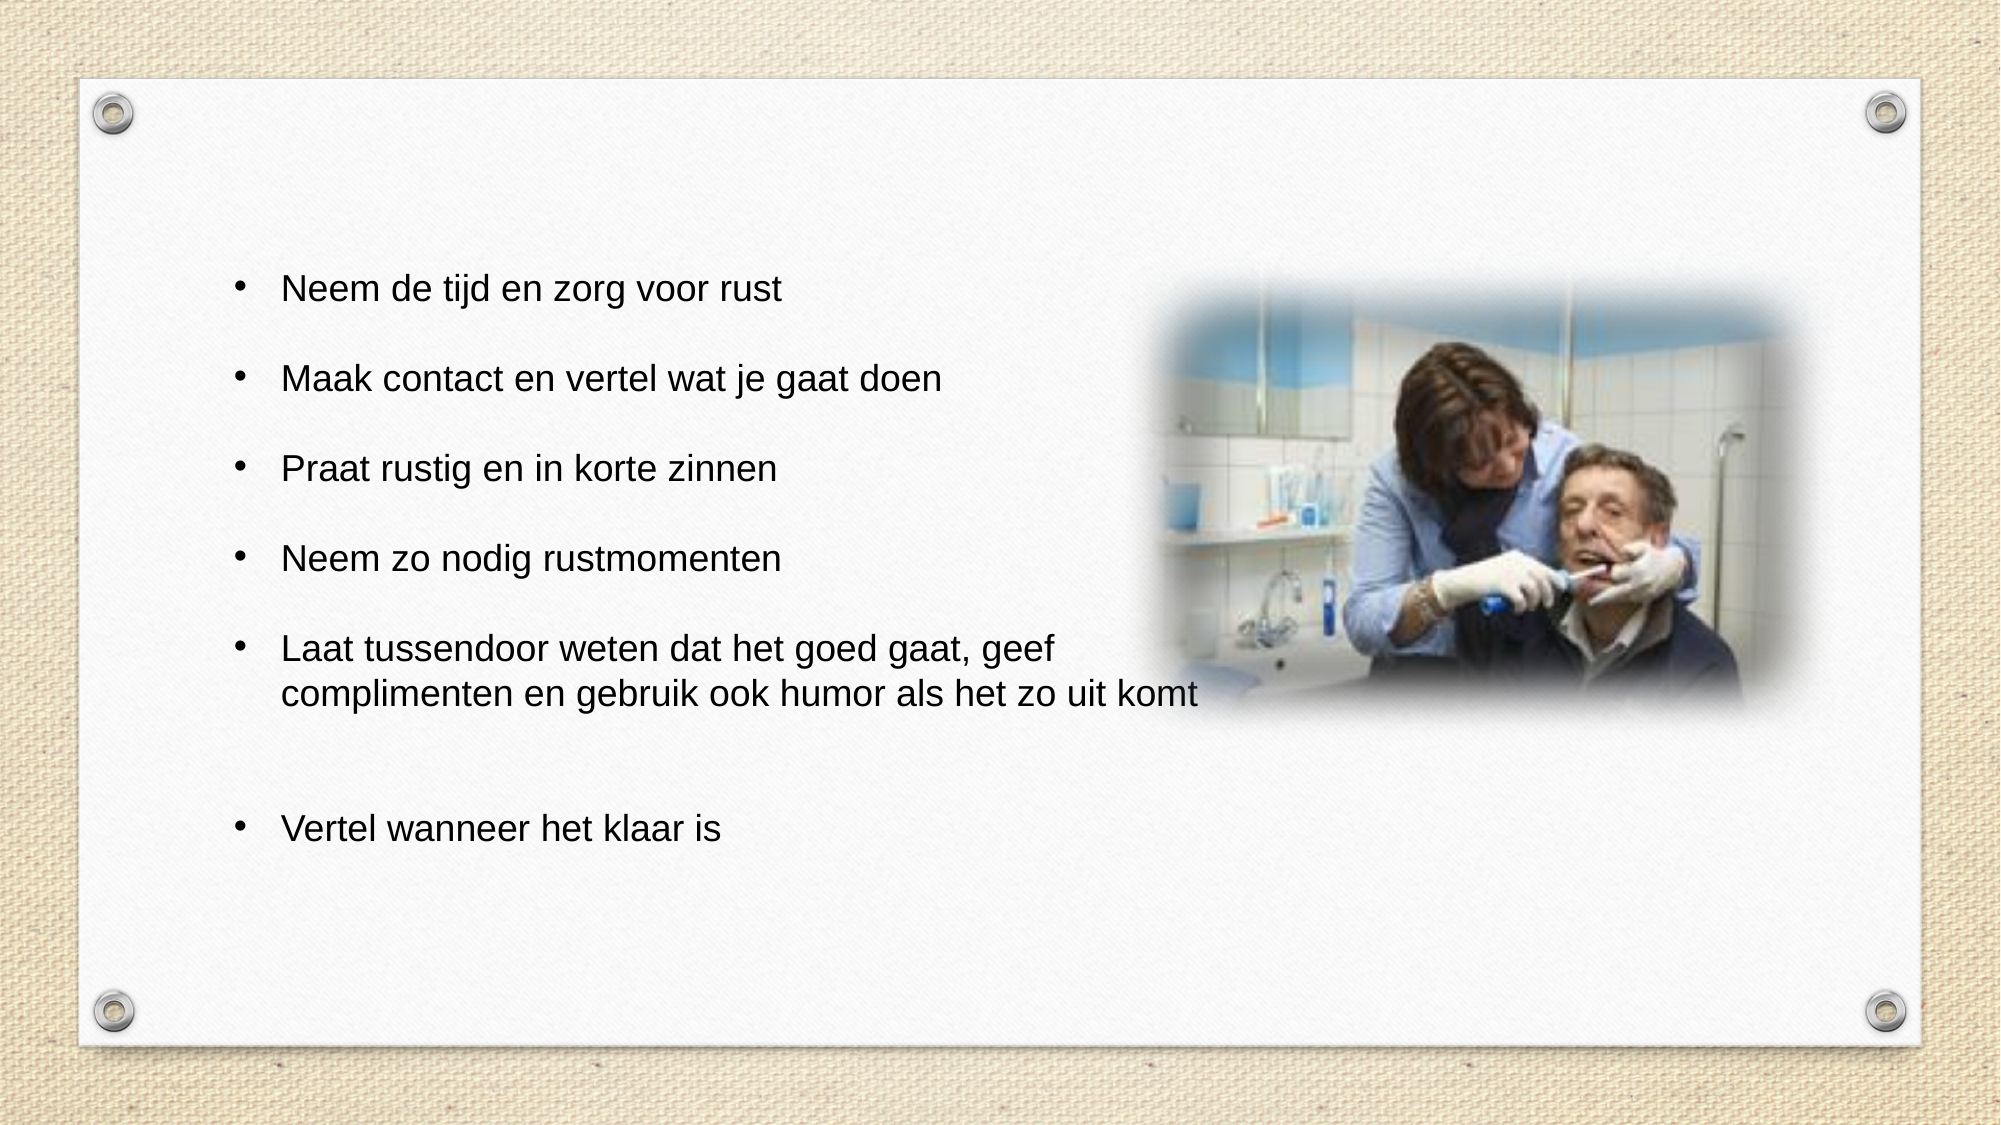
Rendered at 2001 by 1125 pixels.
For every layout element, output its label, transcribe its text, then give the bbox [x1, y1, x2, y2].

picture [0, 0, 2001, 1125]
text_box Neem de tijd en zorg voor rust Maak contact en vertel wat je gaat doen Praat rustig en in korte zinnen Neem zo nodig rustmomenten Laat tussendoor weten dat het goed gaat, geef complimenten en gebruik ook humor als het zo uit komt Vertel wanneer het klaar is [219, 256, 1220, 856]
